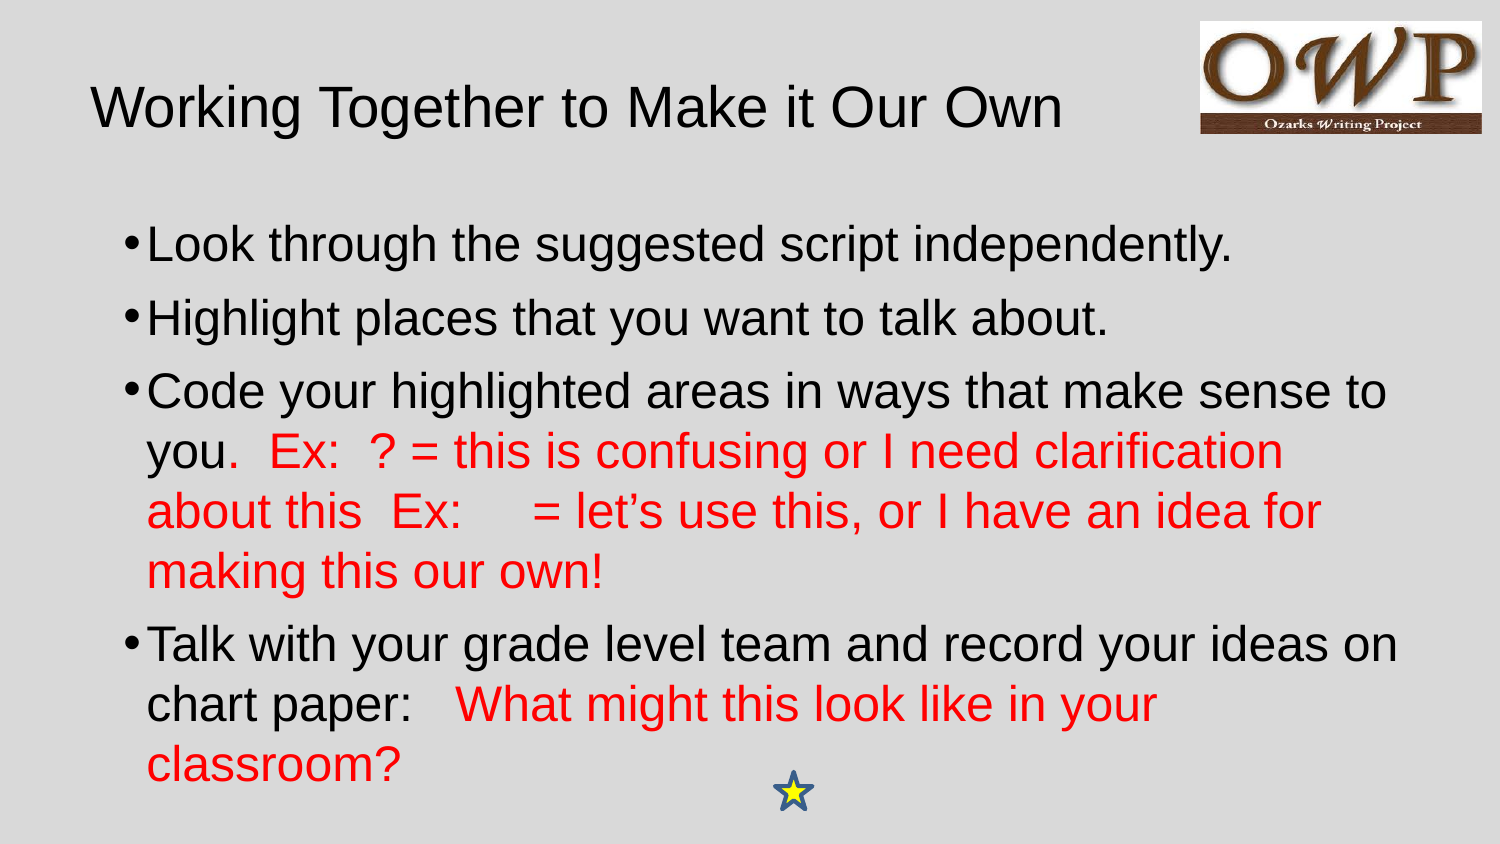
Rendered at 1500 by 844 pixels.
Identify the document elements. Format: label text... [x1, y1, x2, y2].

text_box [774, 771, 813, 810]
title Working Together to Make it Our Own [75, 33, 1425, 175]
list Look through the suggested script independently. Highlight places that you want to talk about. Code your highlighted areas in ways that make sense to you. Ex: ? = this is confusing or I need clarification about this Ex: = let’s use this, or I have an idea for making this our own! Talk with your grade level team and record your ideas on chart paper: What might this look like in your classroom? [75, 196, 1425, 754]
picture [1199, 21, 1482, 135]
